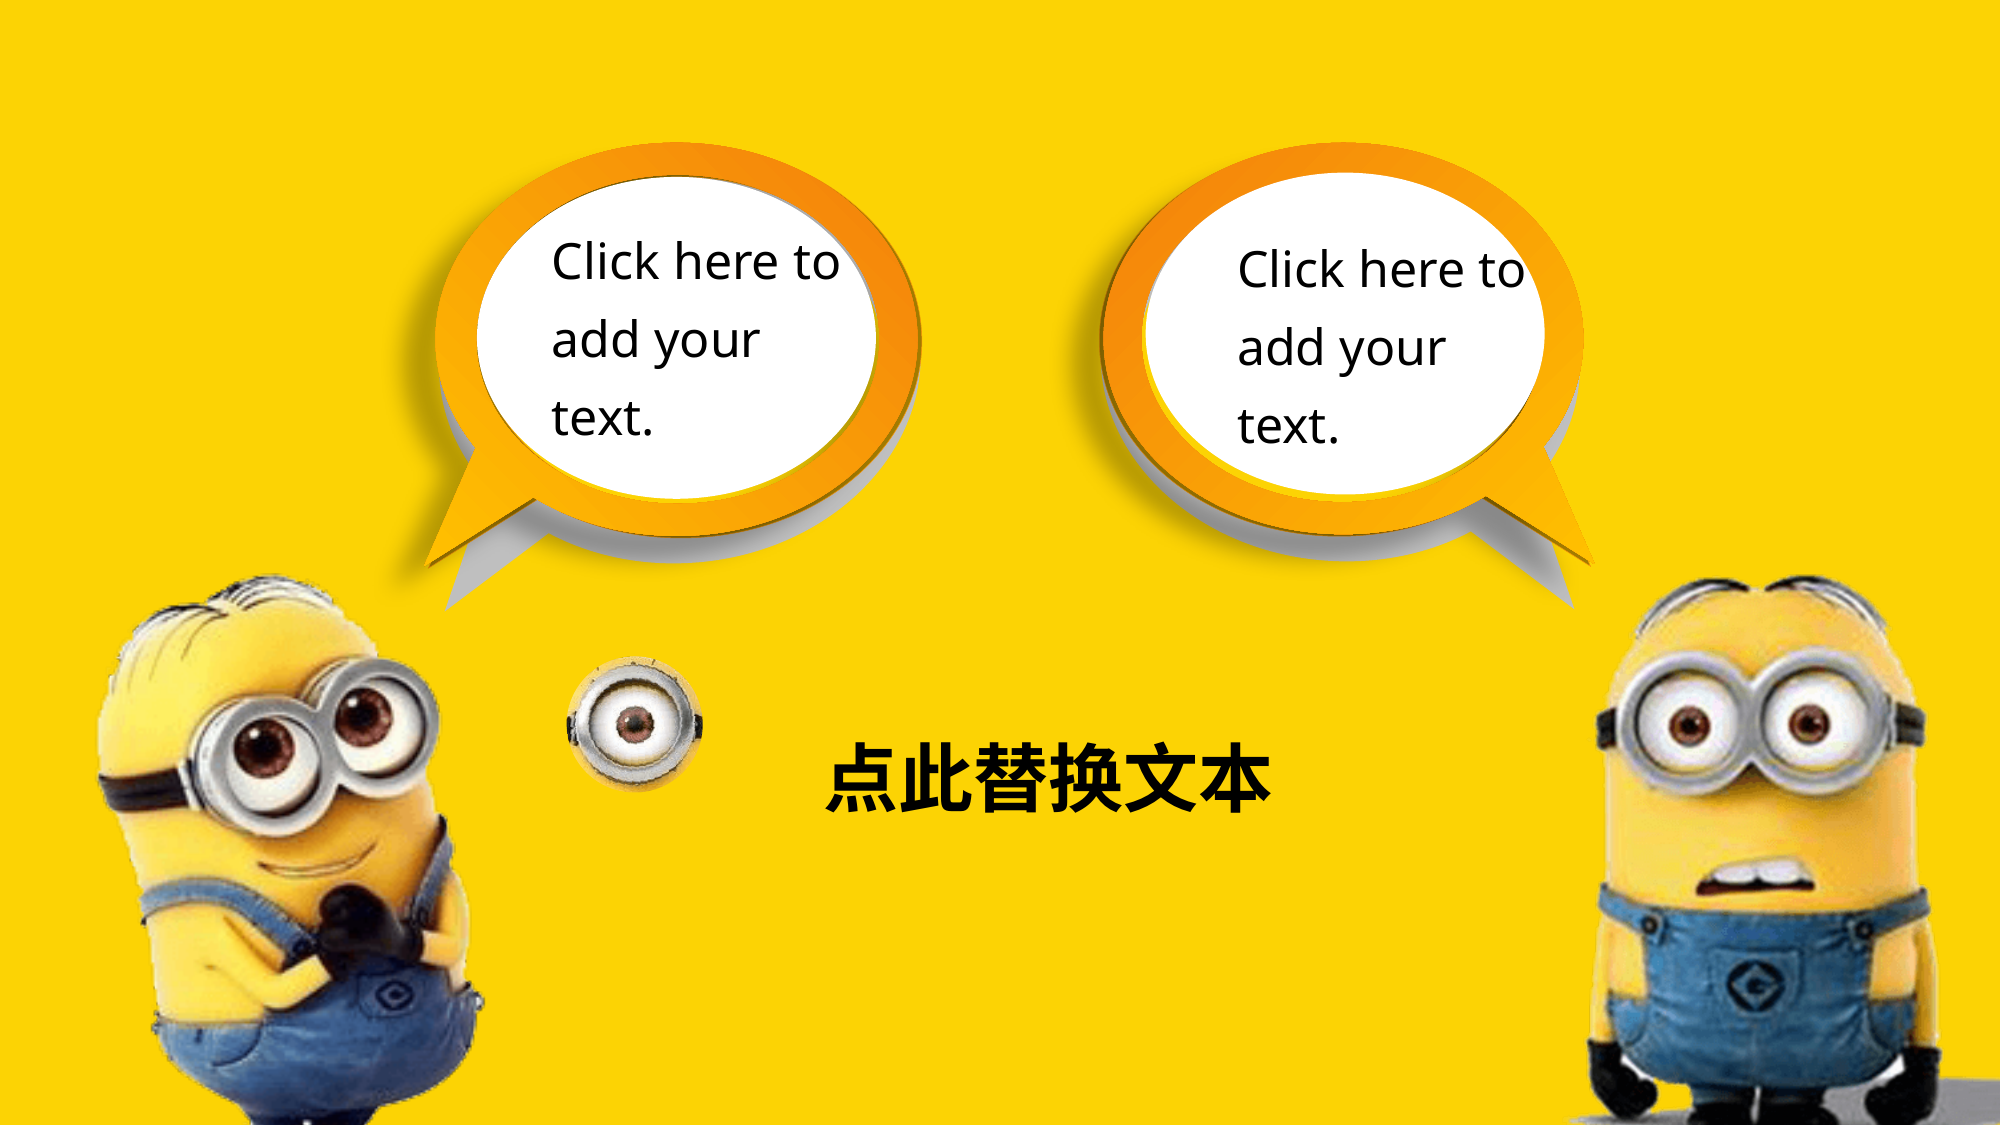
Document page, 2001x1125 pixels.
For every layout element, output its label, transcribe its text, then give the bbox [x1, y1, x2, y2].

picture [1489, 501, 2000, 1125]
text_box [1099, 142, 1595, 593]
picture [0, 556, 703, 1125]
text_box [424, 142, 922, 595]
title 点此替换文本 [675, 674, 1422, 878]
